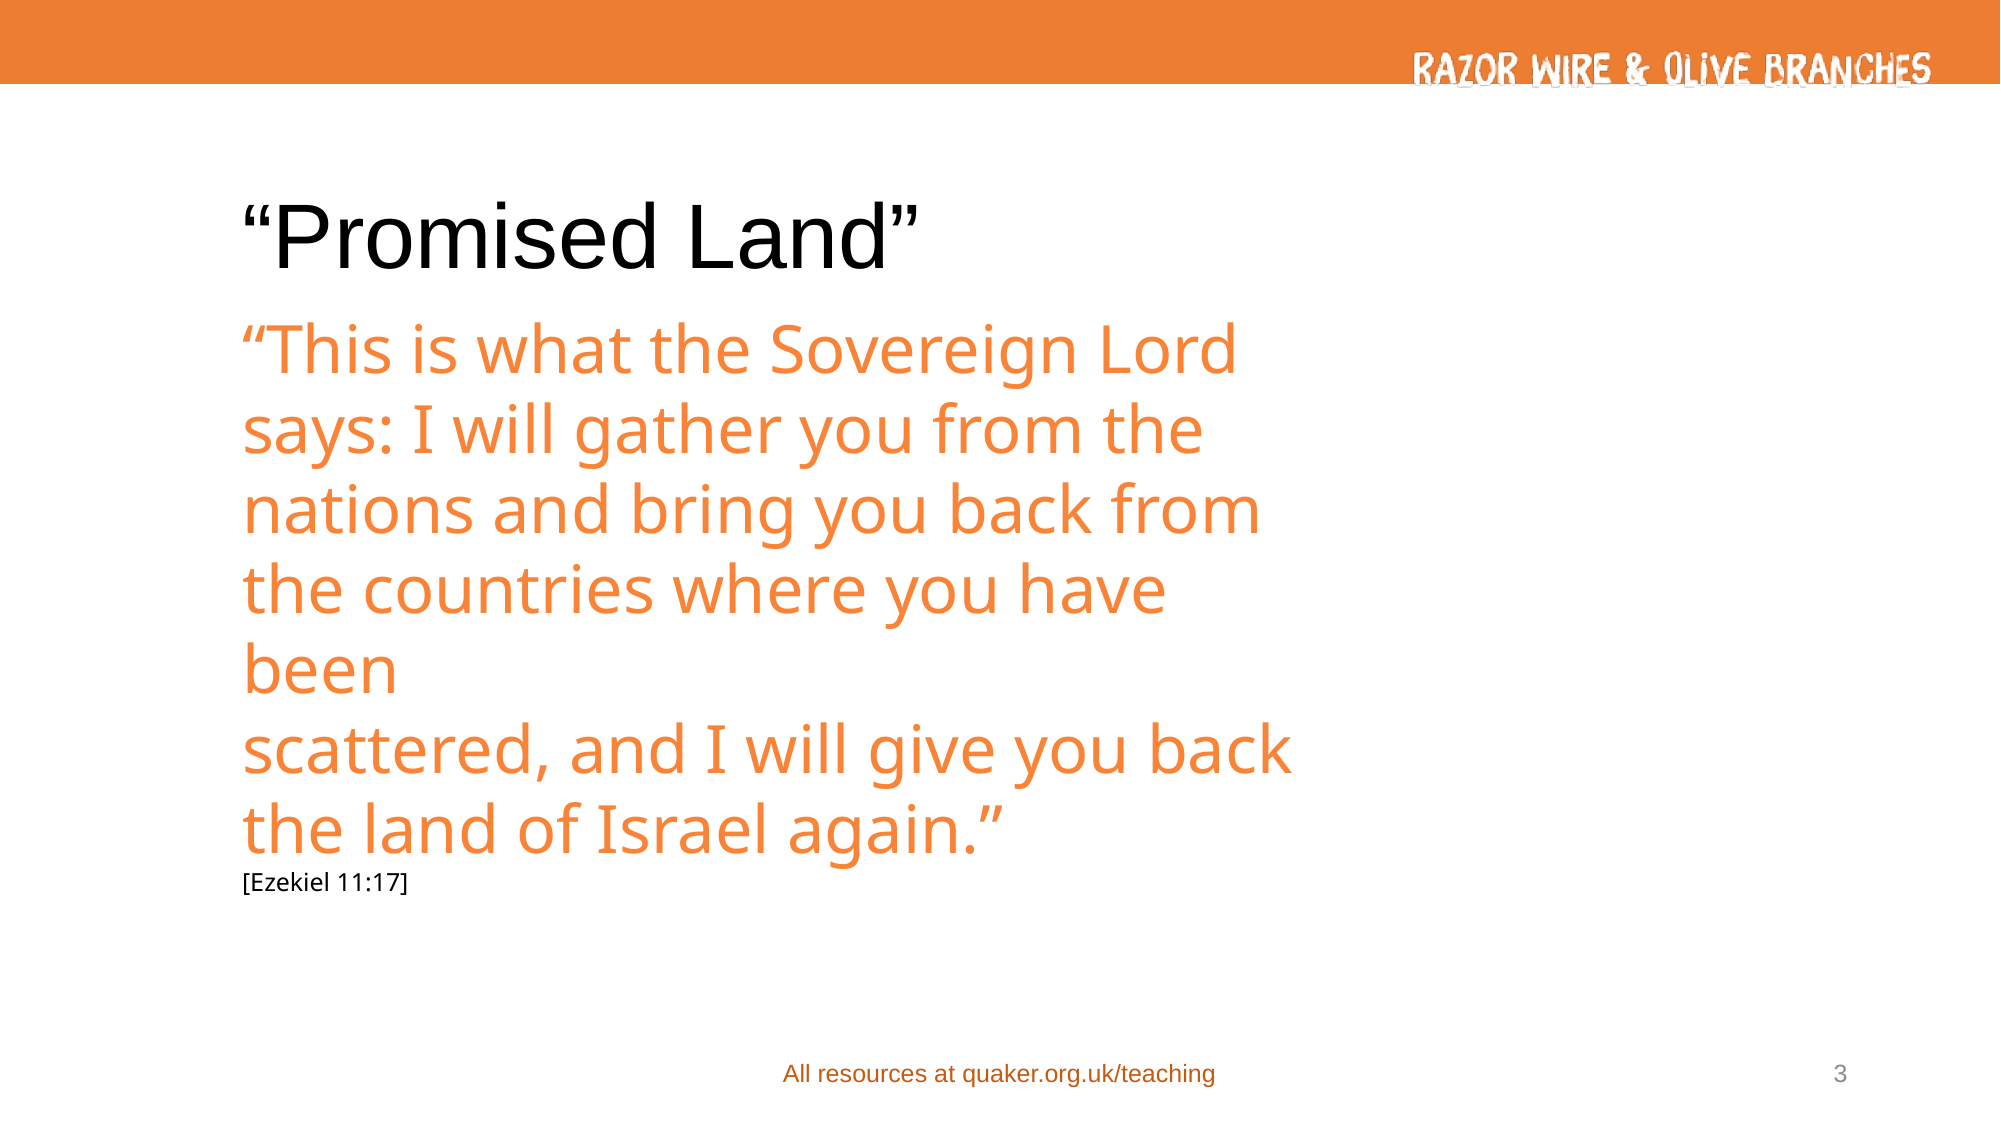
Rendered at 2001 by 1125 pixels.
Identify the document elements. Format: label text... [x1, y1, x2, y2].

text_box “This is what the Sovereign Lord says: I will gather you from the nations and bring you back from the countries where you have been scattered, and I will give you back the land of Israel again.” [Ezekiel 11:17] [227, 299, 1352, 905]
title “Promised Land” [227, 130, 1953, 348]
slide_number 3 [1412, 1042, 1863, 1103]
footer All resources at quaker.org.uk/teaching [662, 1042, 1338, 1103]
picture [1411, 49, 1935, 89]
